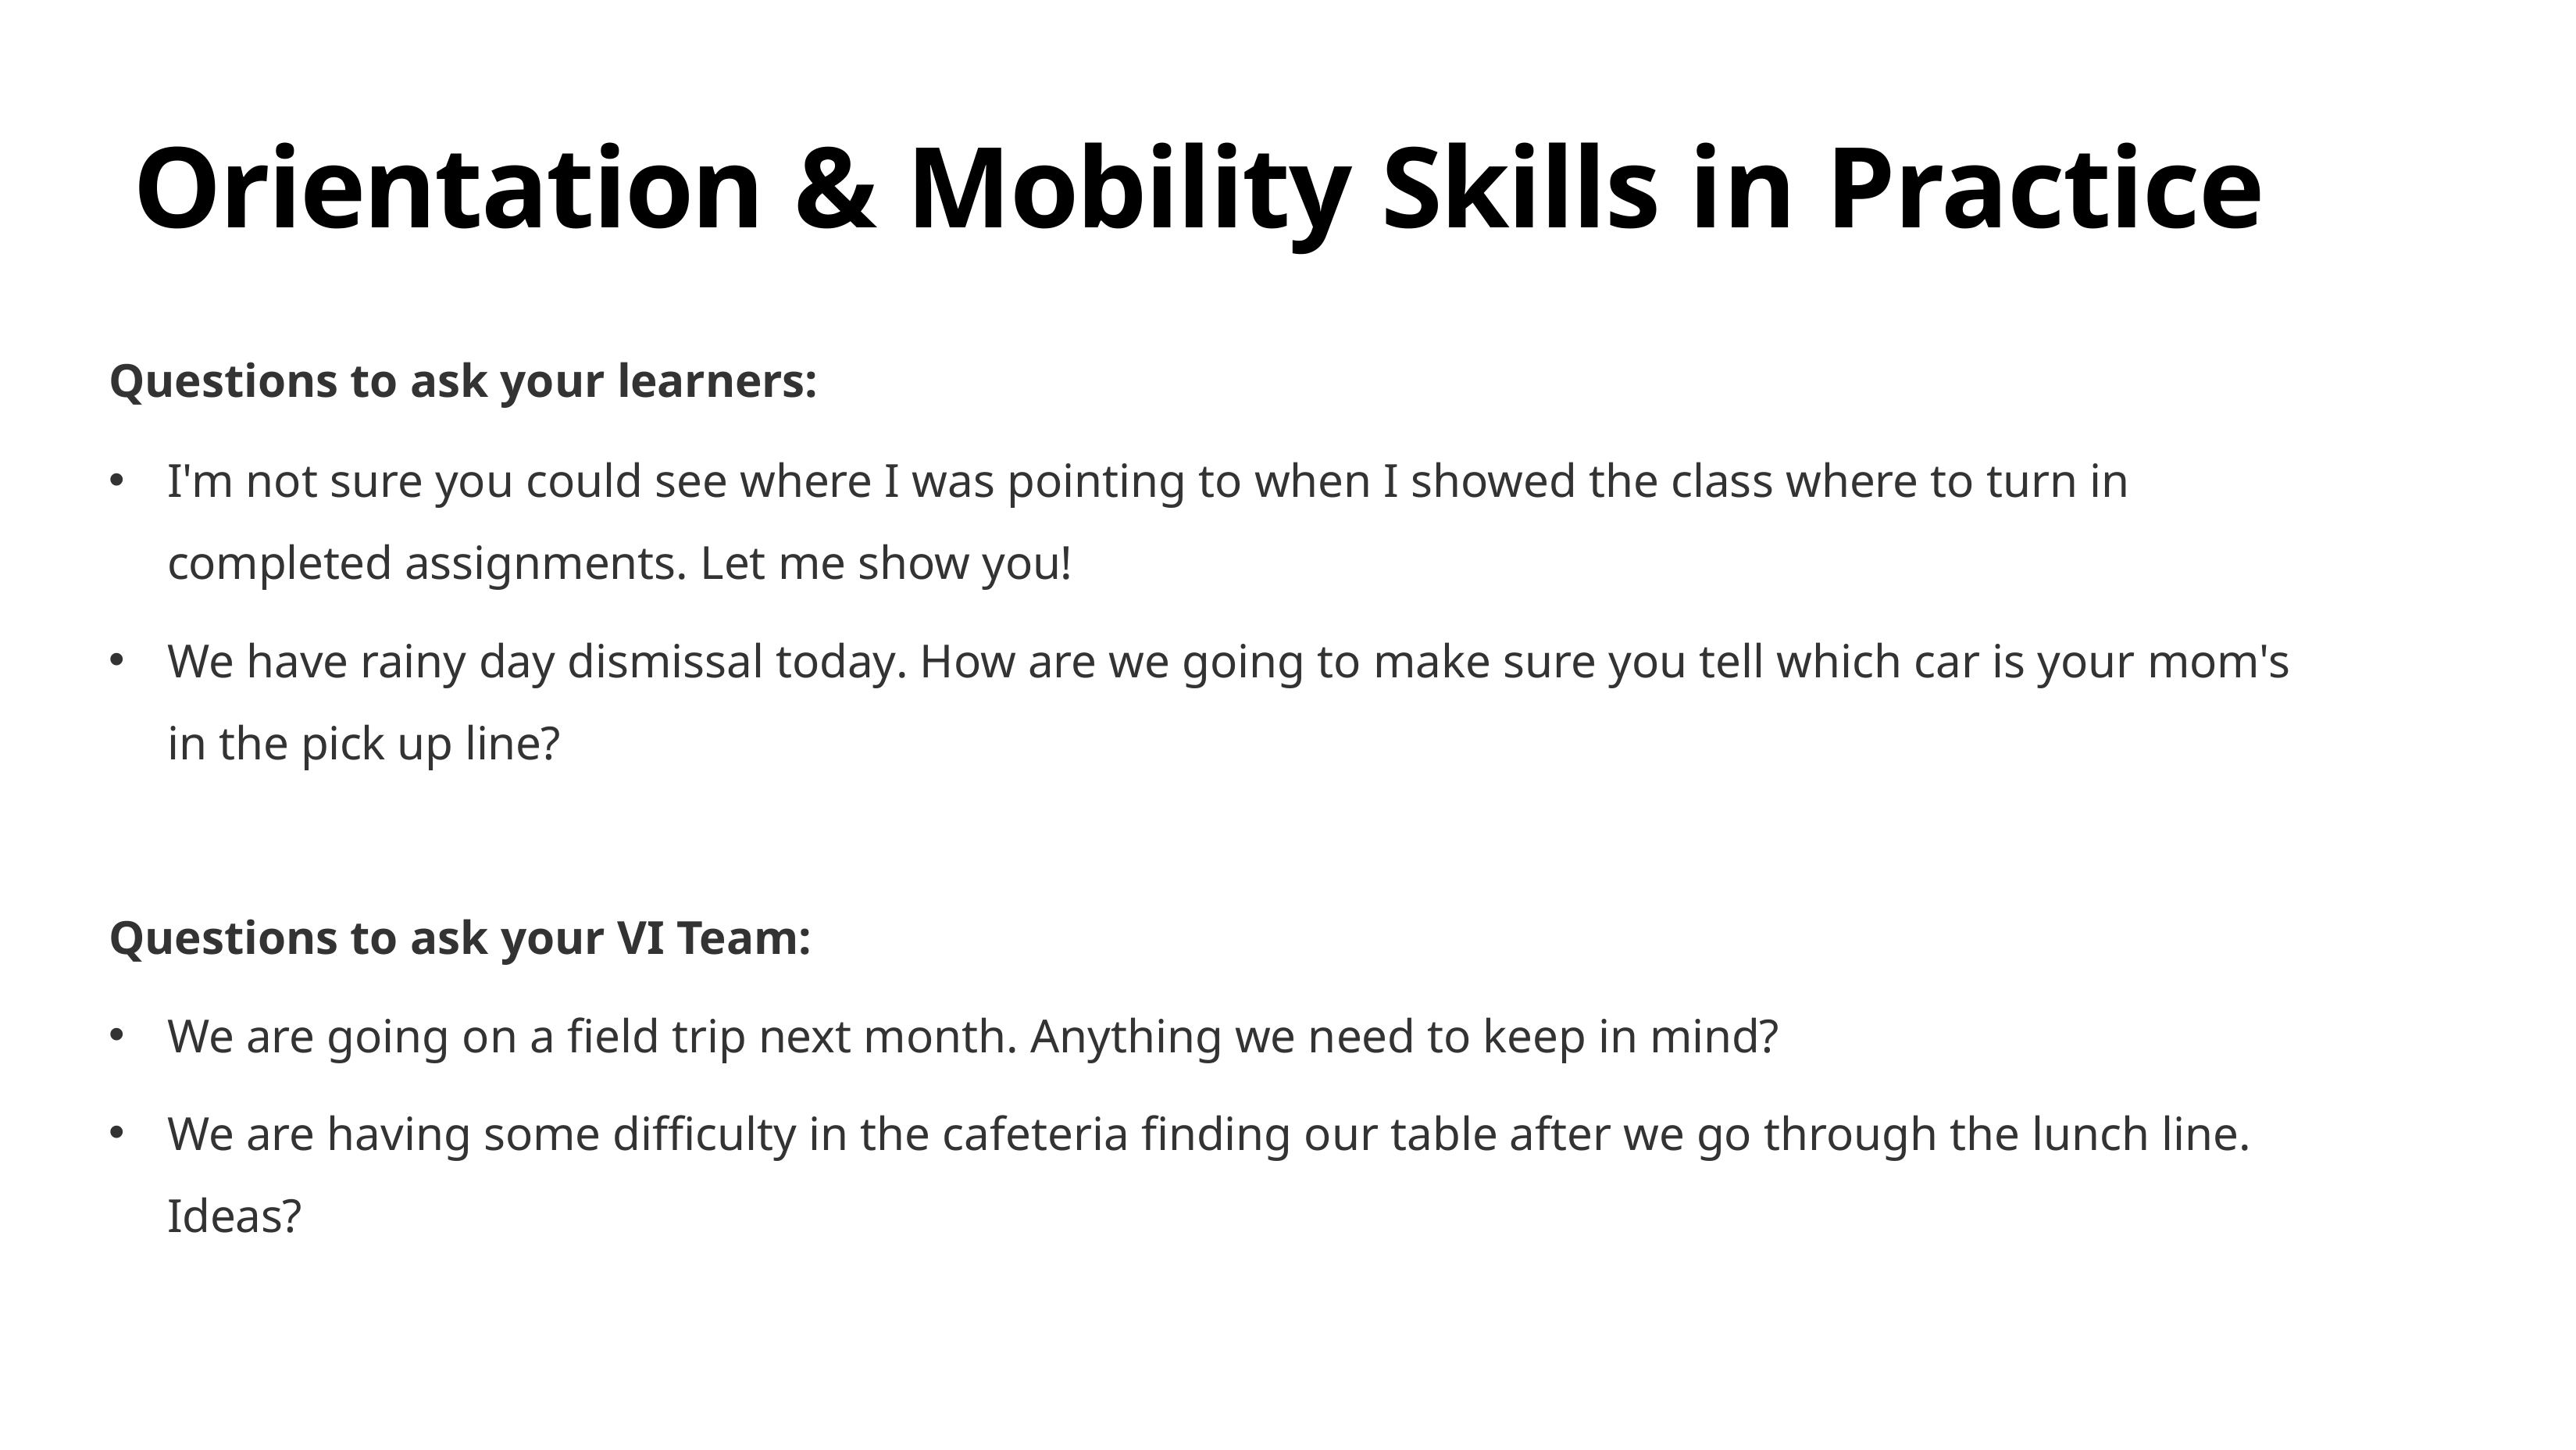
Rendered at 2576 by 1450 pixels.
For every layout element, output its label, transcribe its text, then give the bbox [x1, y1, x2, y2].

text_box Questions to ask your learners: I'm not sure you could see where I was pointing to when I showed the class where to turn in completed assignments. Let me show you! We have rainy day dismissal today. How are we going to make sure you tell which car is your mom's in the pick up line? Questions to ask your VI Team: We are going on a field trip next month. Anything we need to keep in mind? We are having some diﬃculty in the cafeteria finding our table after we go through the lunch line. Ideas? [107, 359, 2317, 1241]
title Orientation & Mobility Skills in Practice [88, 80, 2453, 359]
